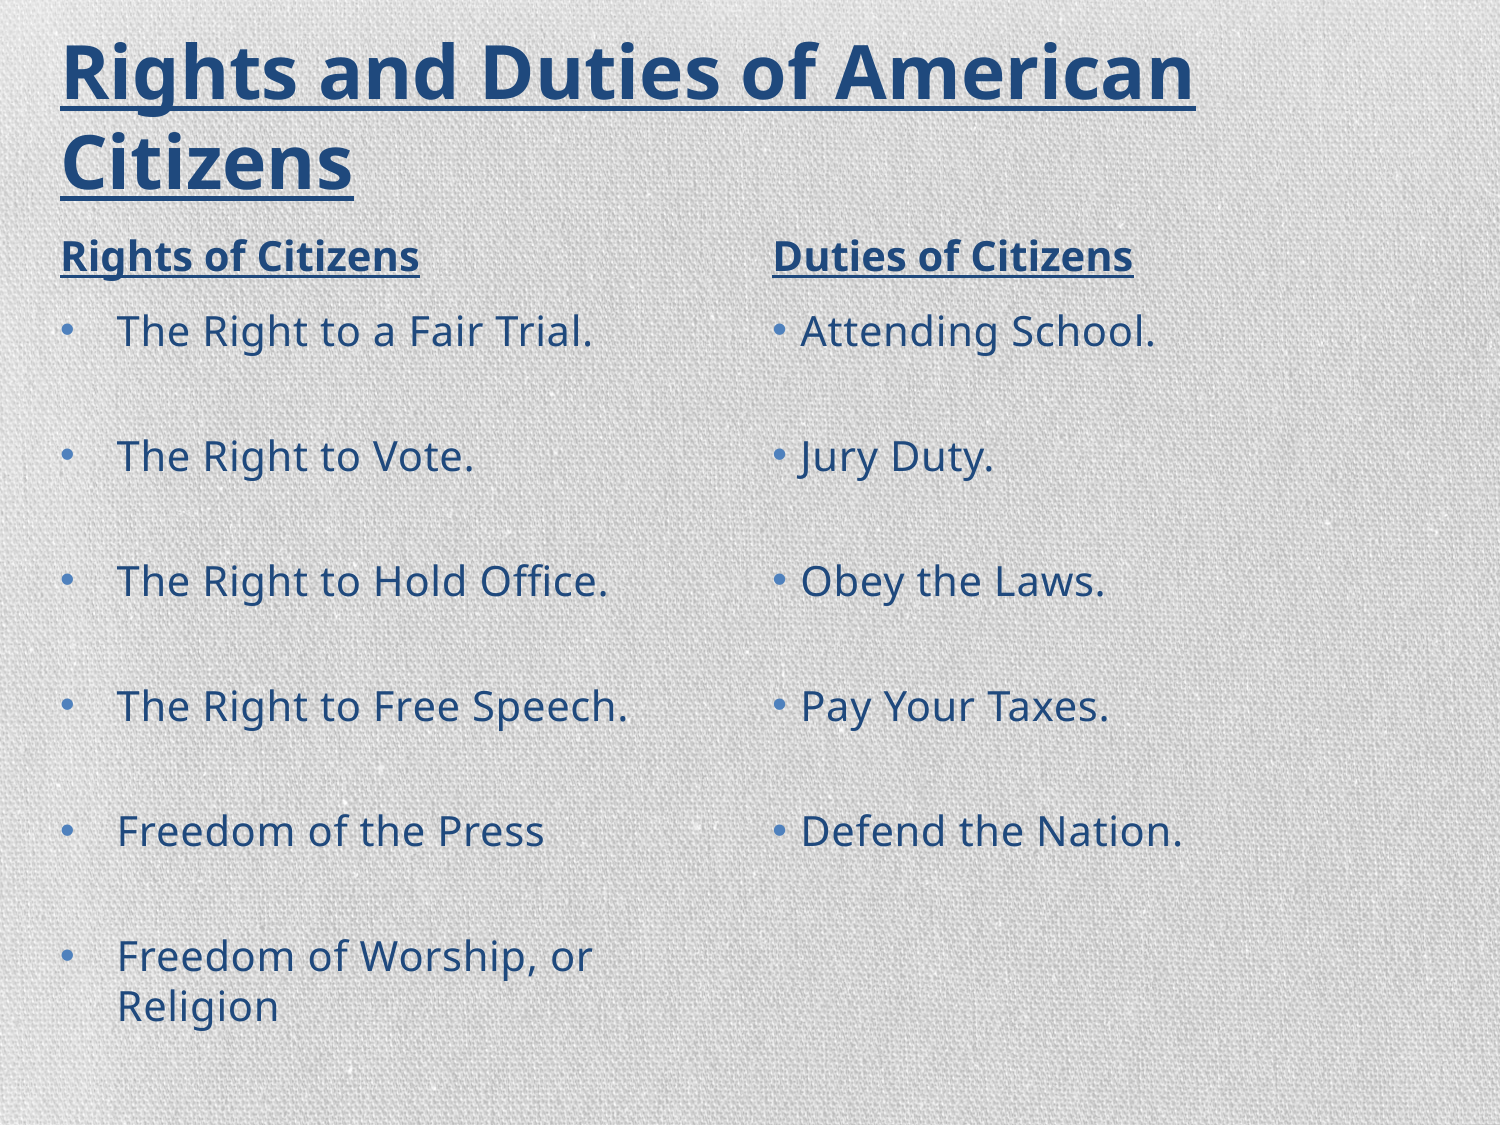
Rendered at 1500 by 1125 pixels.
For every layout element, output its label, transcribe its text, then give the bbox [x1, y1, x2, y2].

title Rights and Duties of American Citizens [45, 37, 1455, 213]
list Duties of Citizens [757, 213, 1454, 297]
list The Right to a Fair Trial. The Right to Vote. The Right to Hold Office. The Right to Free Speech. Freedom of the Press Freedom of Worship, or Religion [45, 297, 743, 1023]
list Attending School. Jury Duty. Obey the Laws. Pay Your Taxes. Defend the Nation. [757, 296, 1455, 1023]
list Rights of Citizens [45, 213, 743, 297]
